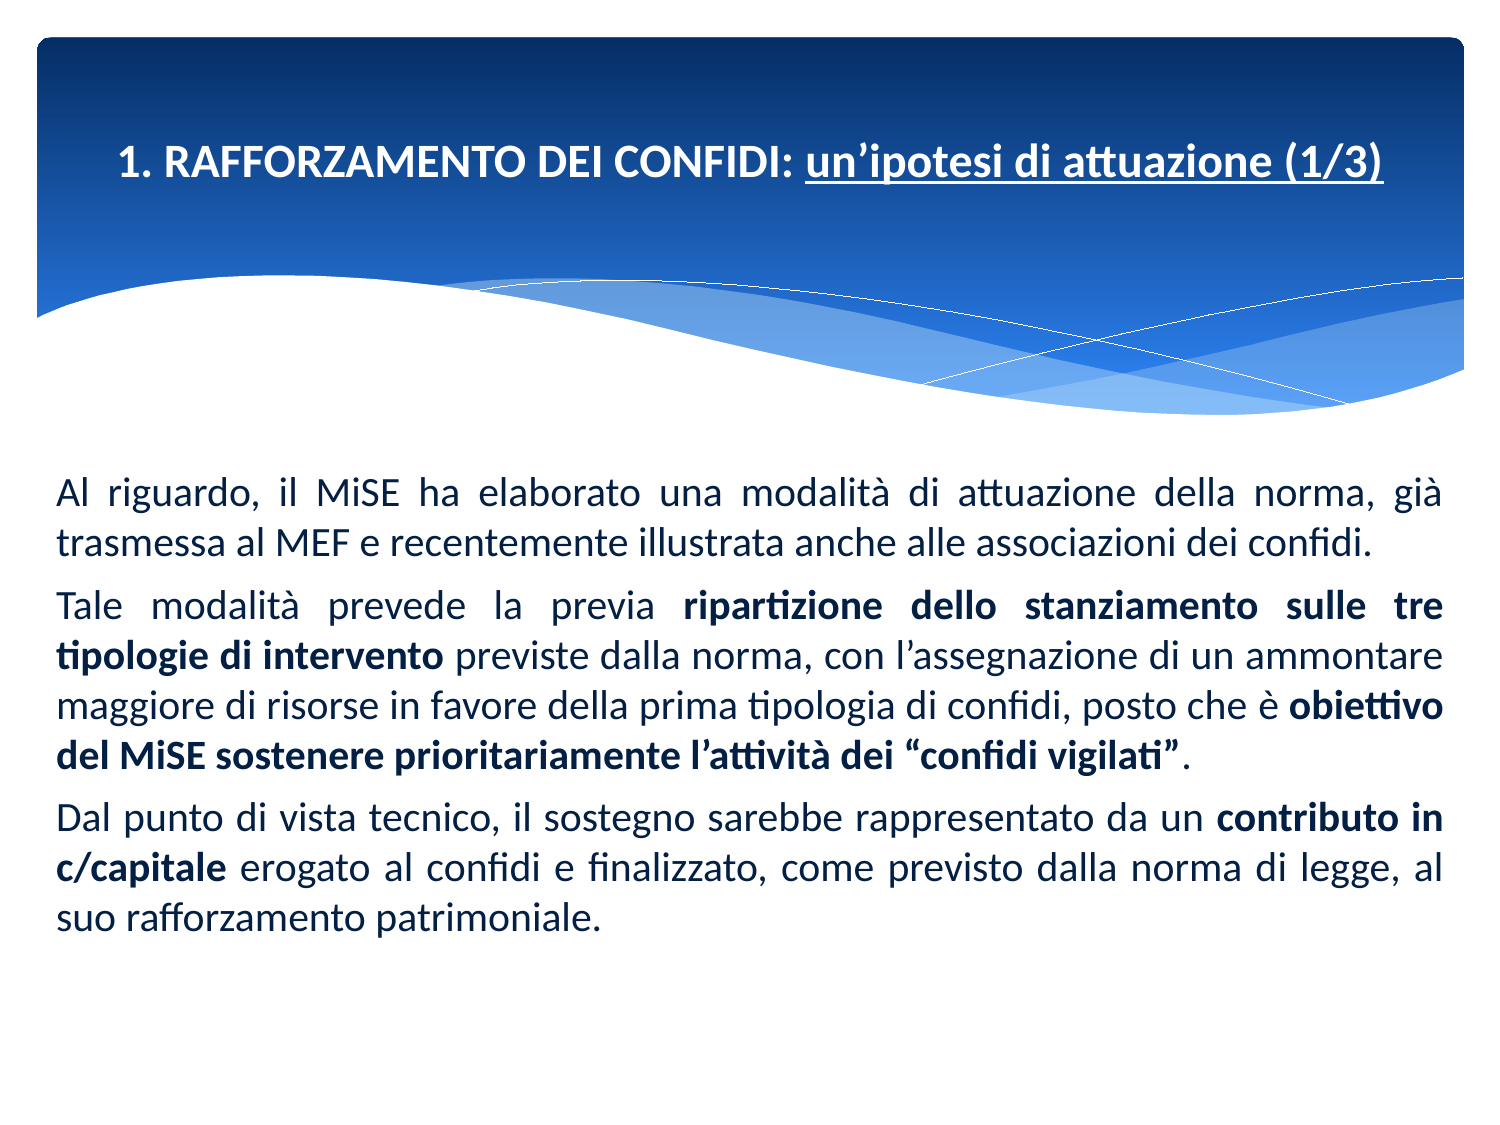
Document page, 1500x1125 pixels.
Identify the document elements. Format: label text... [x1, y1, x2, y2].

text_box Al riguardo, il MiSE ha elaborato una modalità di attuazione della norma, già trasmessa al MEF e recentemente illustrata anche alle associazioni dei confidi. Tale modalità prevede la previa ripartizione dello stanziamento sulle tre tipologie di intervento previste dalla norma, con l’assegnazione di un ammontare maggiore di risorse in favore della prima tipologia di confidi, posto che è obiettivo del MiSE sostenere prioritariamente l’attività dei “confidi vigilati”. Dal punto di vista tecnico, il sostegno sarebbe rappresentato da un contributo in c/capitale erogato al confidi e finalizzato, come previsto dalla norma di legge, al suo rafforzamento patrimoniale. [41, 457, 1459, 948]
title 1. RAFFORZAMENTO DEI CONFIDI: un’ipotesi di attuazione (1/3) [75, 55, 1425, 261]
